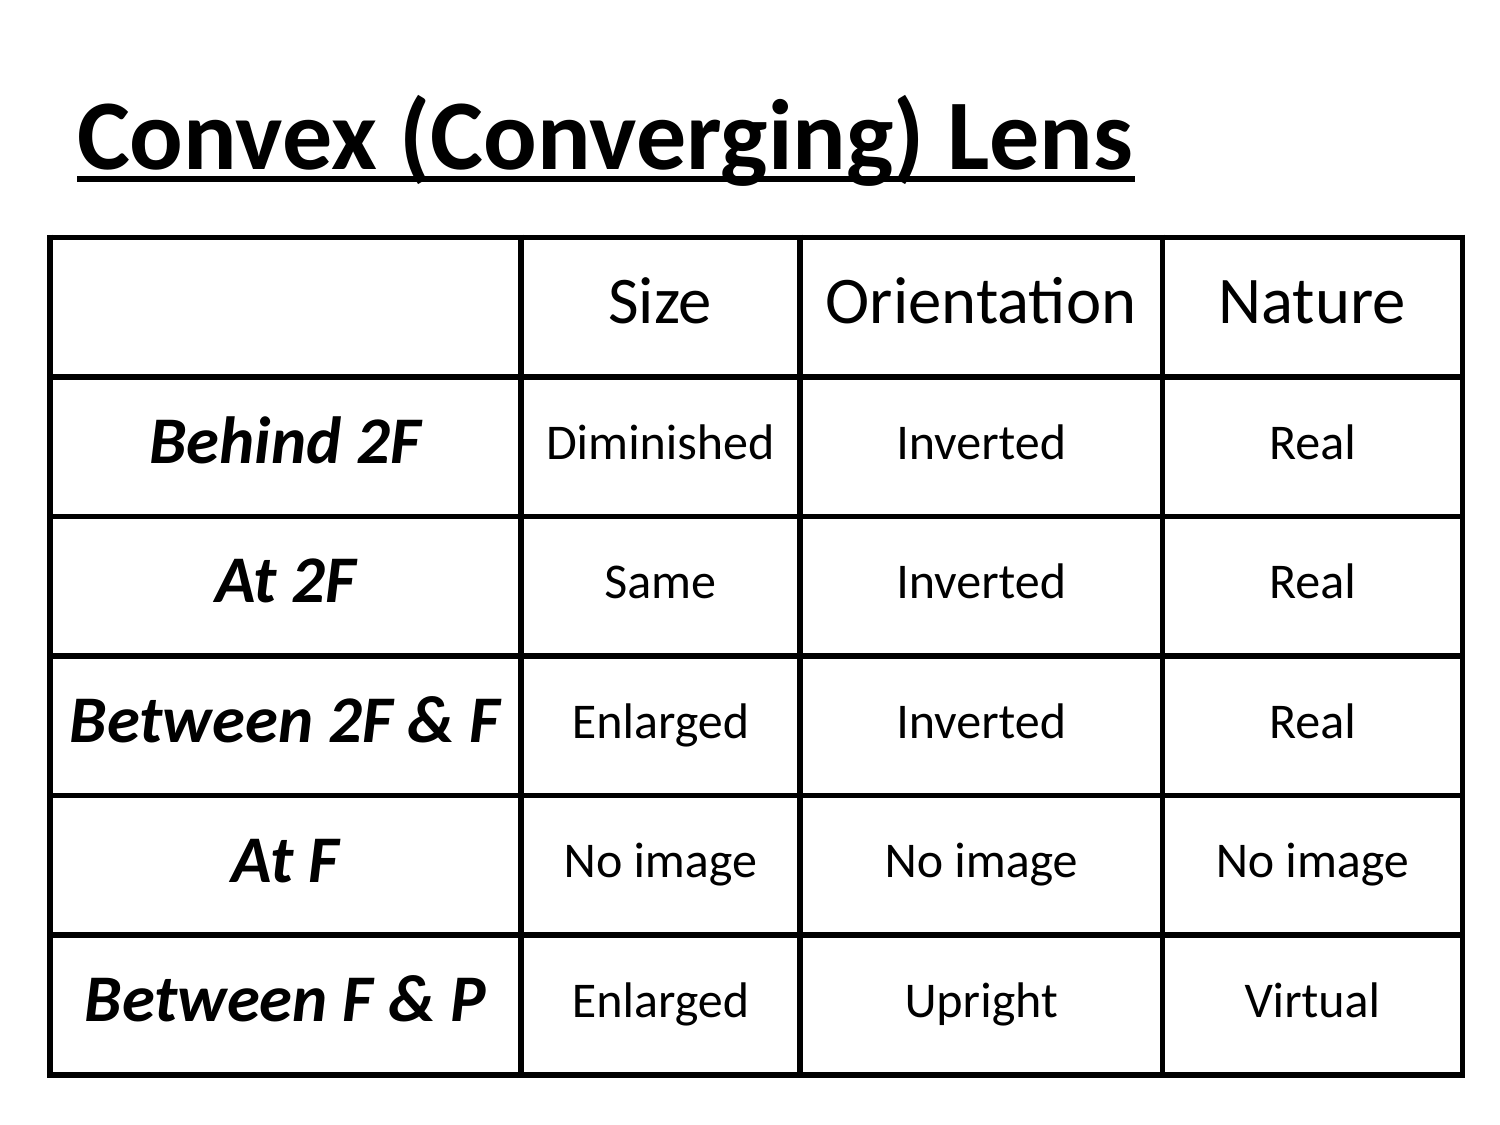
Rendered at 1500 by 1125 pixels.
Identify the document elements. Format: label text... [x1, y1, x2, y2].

table_cell Upright [803, 938, 1160, 1072]
table_cell Diminished [524, 380, 797, 514]
table_cell Real [1165, 519, 1460, 653]
table_cell No image [1165, 798, 1460, 932]
table_cell Inverted [803, 380, 1160, 514]
table_cell Between F & P [53, 938, 518, 1072]
table_cell Inverted [803, 519, 1160, 653]
table_cell Real [1165, 659, 1460, 793]
table_header Size [524, 240, 797, 374]
table_cell Inverted [803, 659, 1160, 793]
table_header Orientation [803, 240, 1160, 374]
table_cell Behind 2F [53, 380, 518, 514]
table_cell Real [1165, 380, 1460, 514]
table_cell No image [524, 798, 797, 932]
table_cell Between 2F & F [53, 659, 518, 793]
text_box Convex (Converging) Lens [62, 62, 1400, 198]
table_cell Virtual [1165, 938, 1460, 1072]
table_cell Same [524, 519, 797, 653]
table_header Nature [1165, 240, 1460, 374]
table_cell At F [53, 798, 518, 932]
table_cell Enlarged [524, 659, 797, 793]
table_cell Enlarged [524, 938, 797, 1072]
table_cell No image [803, 798, 1160, 932]
table_cell At 2F [53, 519, 518, 653]
table_header [53, 240, 518, 374]
